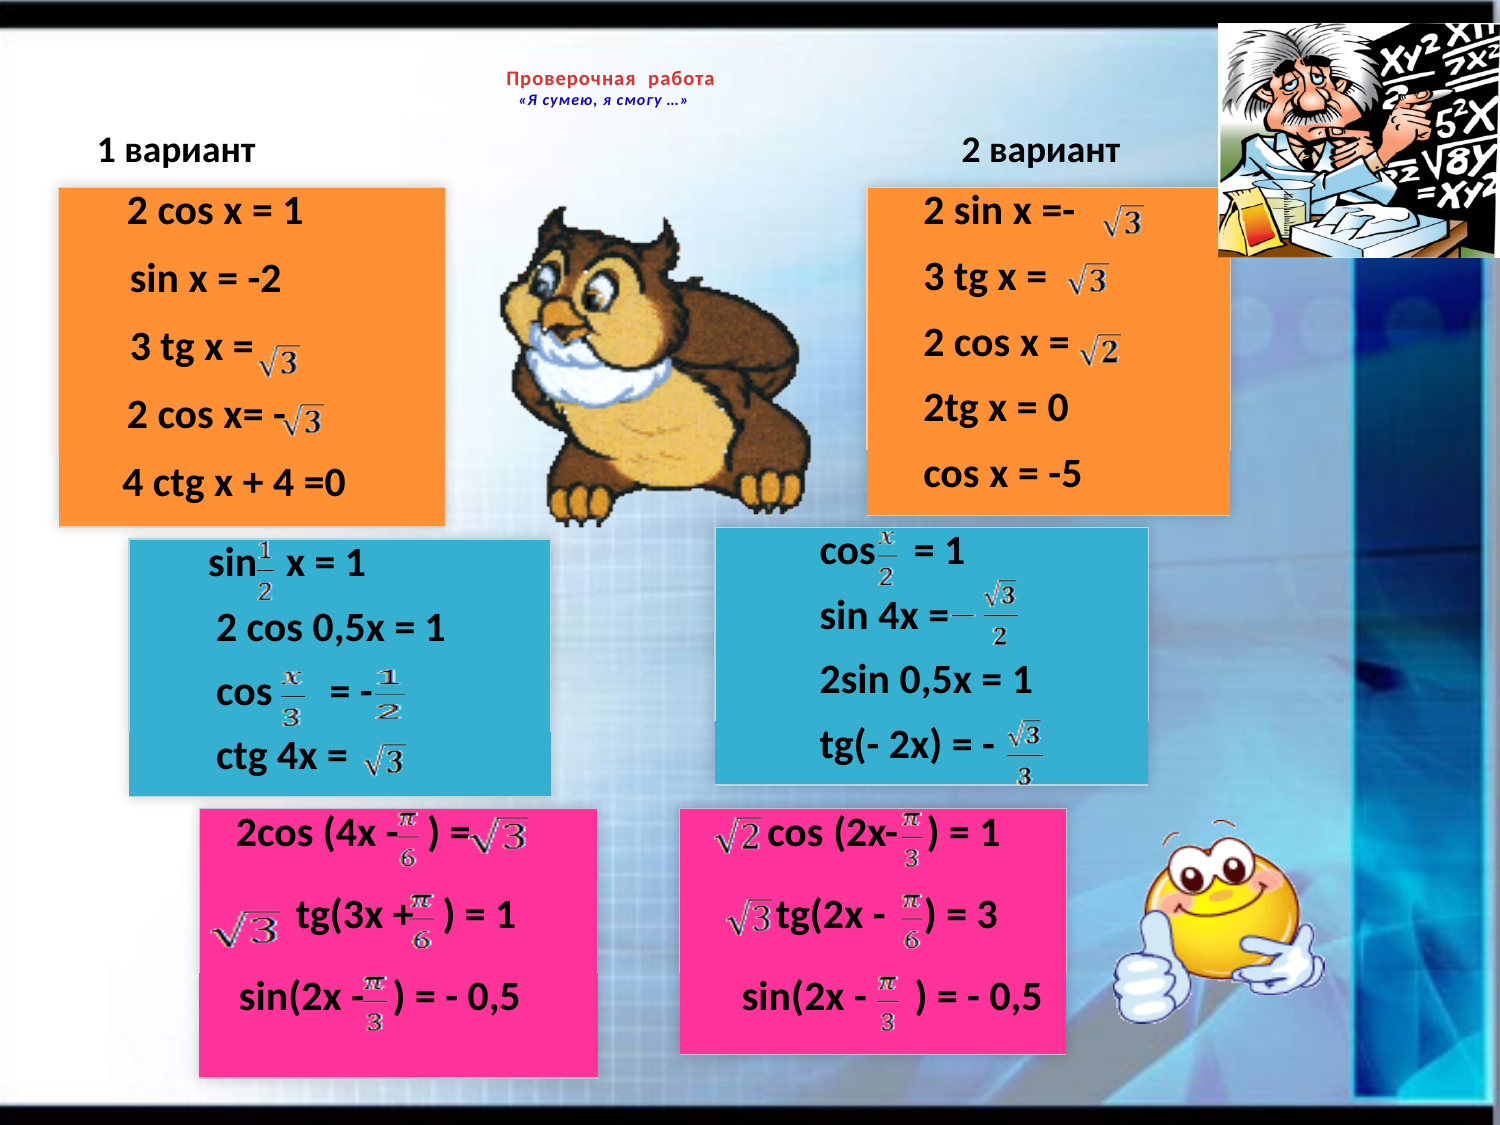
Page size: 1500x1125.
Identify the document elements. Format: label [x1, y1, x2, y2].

list [1218, 23, 1500, 259]
picture [257, 339, 301, 391]
picture [714, 808, 761, 866]
picture [280, 667, 305, 736]
picture [257, 538, 274, 610]
picture [409, 890, 434, 958]
picture [491, 198, 821, 540]
picture [878, 527, 897, 595]
picture [398, 808, 418, 876]
picture [948, 573, 1019, 653]
picture [374, 667, 405, 727]
picture [902, 890, 922, 958]
picture [468, 808, 528, 866]
picture [362, 738, 406, 789]
picture [878, 972, 898, 1039]
picture [210, 902, 280, 959]
picture [1101, 198, 1144, 250]
picture [1007, 714, 1043, 794]
picture [363, 972, 387, 1039]
picture [280, 398, 324, 449]
picture [1066, 257, 1109, 309]
picture [726, 890, 773, 948]
picture [1077, 327, 1121, 379]
list [0, 0, 1500, 1125]
picture [902, 808, 922, 875]
picture [1112, 820, 1325, 1024]
